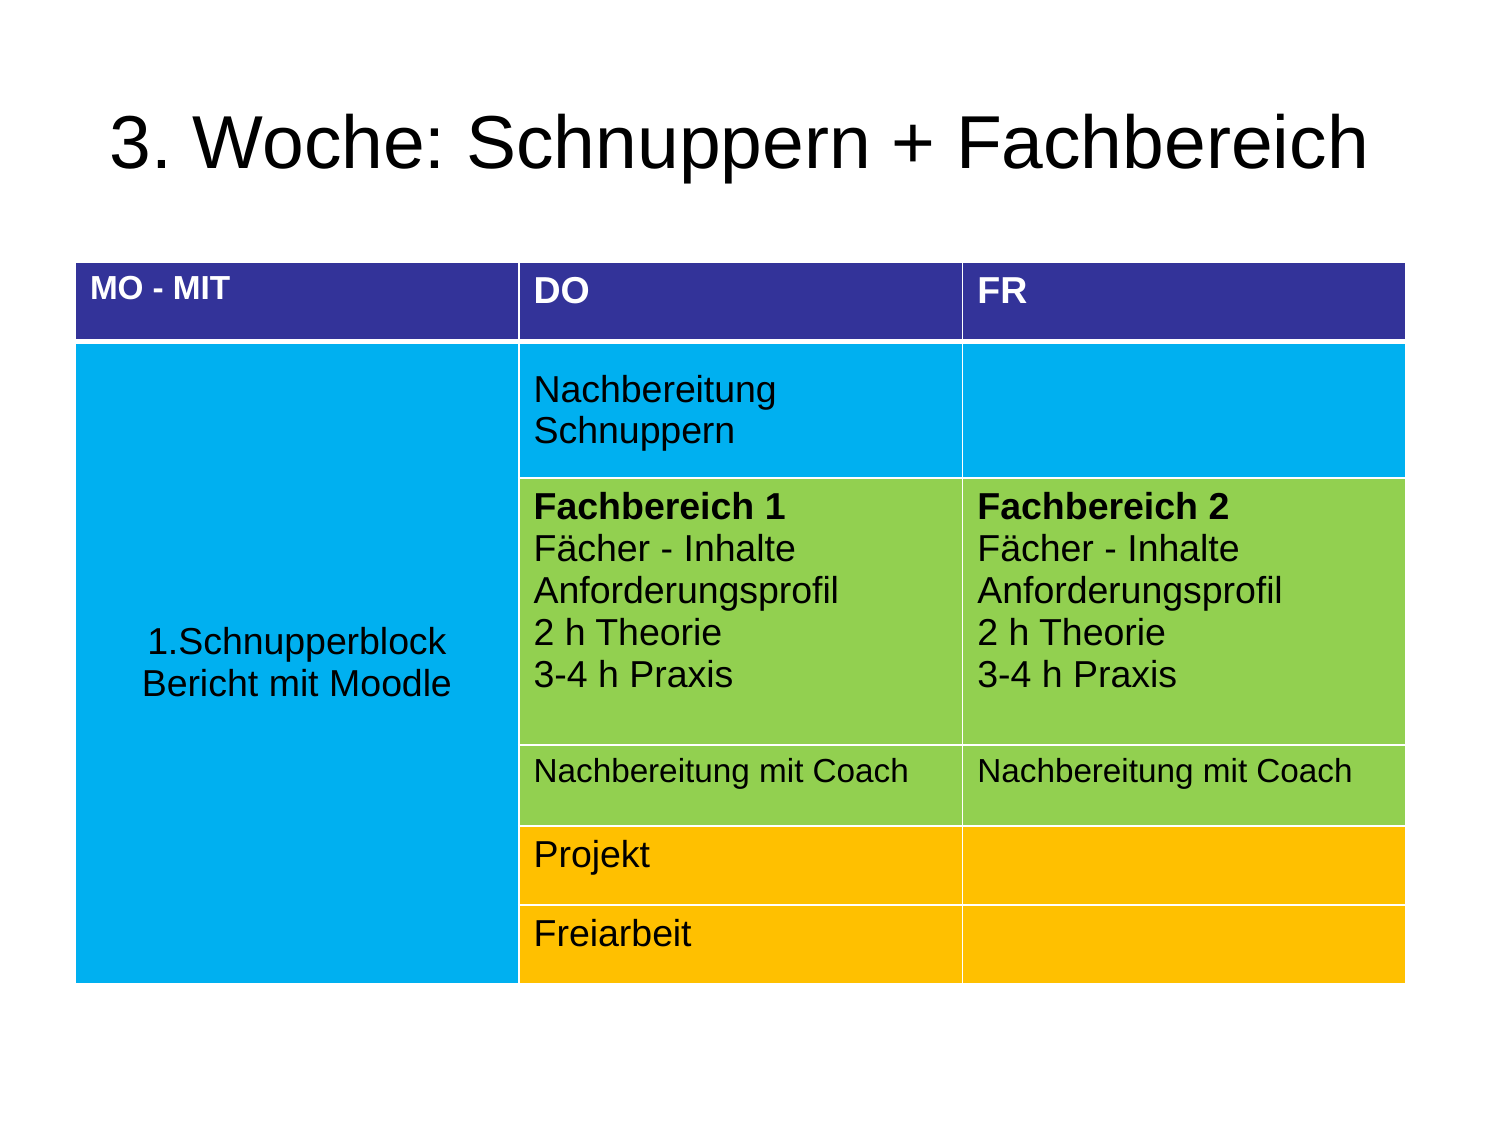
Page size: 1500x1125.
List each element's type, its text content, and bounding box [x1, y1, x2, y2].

table_cell Projekt [520, 827, 962, 904]
table_header FR [963, 263, 1405, 339]
table_cell [963, 906, 1405, 983]
table_cell Fachbereich 1 Fächer - Inhalte Anforderungsprofil 2 h Theorie 3-4 h Praxis [520, 479, 962, 744]
table_header MO - MIT [76, 263, 518, 339]
table_cell [963, 344, 1405, 477]
table_cell Freiarbeit [520, 906, 962, 983]
table_cell Nachbereitung Schnuppern [520, 344, 962, 477]
table_cell Nachbereitung mit Coach [520, 746, 962, 825]
table_cell Fachbereich 2 Fächer - Inhalte Anforderungsprofil 2 h Theorie 3-4 h Praxis [963, 479, 1405, 744]
table_cell [963, 827, 1405, 904]
table_cell Nachbereitung mit Coach [963, 746, 1405, 825]
table_cell 1.Schnupperblock Bericht mit Moodle [76, 344, 518, 983]
title 3. Woche: Schnuppern + Fachbereich [74, 44, 1426, 233]
table_header DO [520, 263, 962, 339]
